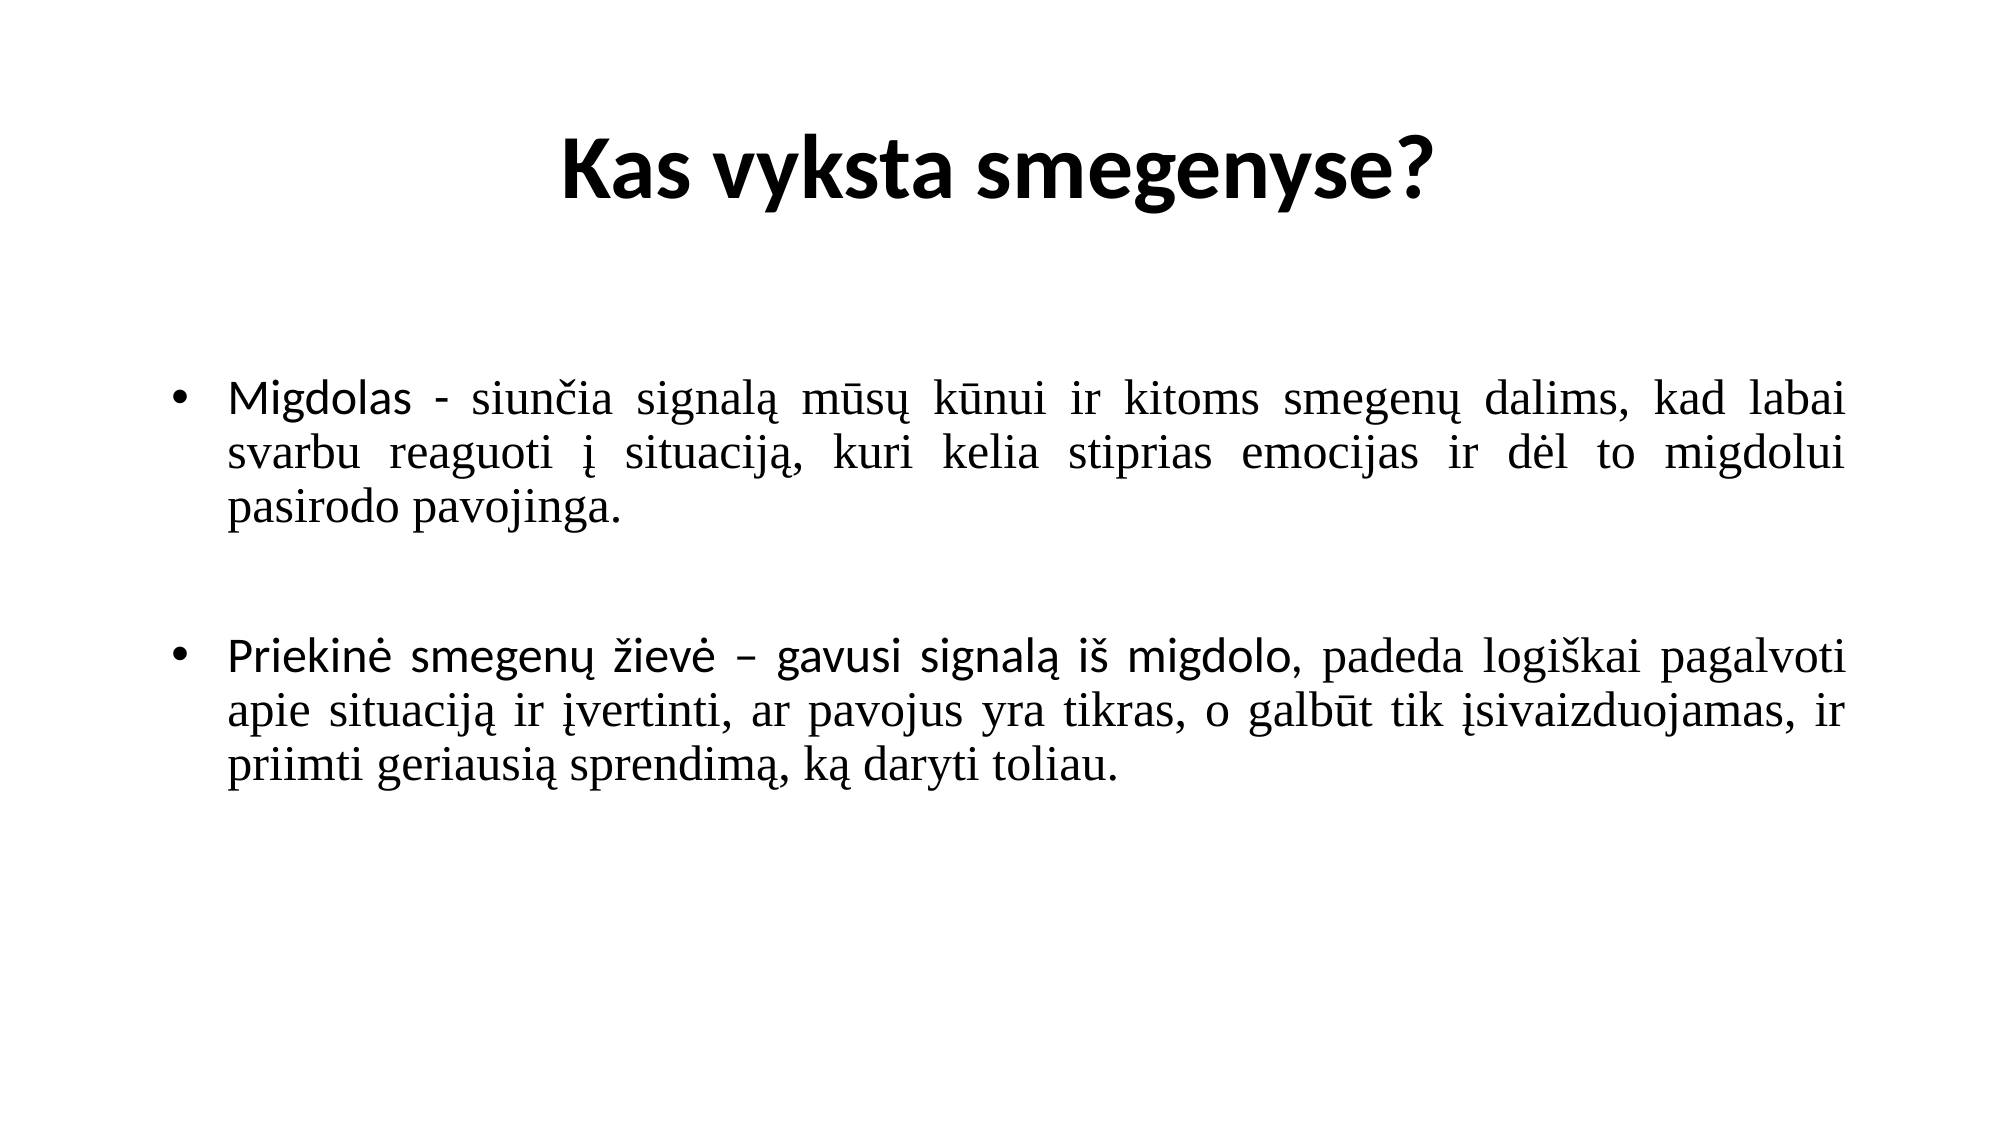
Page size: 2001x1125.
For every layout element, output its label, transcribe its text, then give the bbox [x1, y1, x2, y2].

list Migdolas - siunčia signalą mūsų kūnui ir kitoms smegenų dalims, kad labai svarbu reaguoti į situaciją, kuri kelia stiprias emocijas ir dėl to migdolui pasirodo pavojinga. Priekinė smegenų žievė – gavusi signalą iš migdolo, padeda logiškai pagalvoti apie situaciją ir įvertinti, ar pavojus yra tikras, o galbūt tik įsivaizduojamas, ir priimti geriausią sprendimą, ką daryti toliau. [137, 364, 1863, 1014]
title Kas vyksta smegenyse? [137, 59, 1863, 278]
